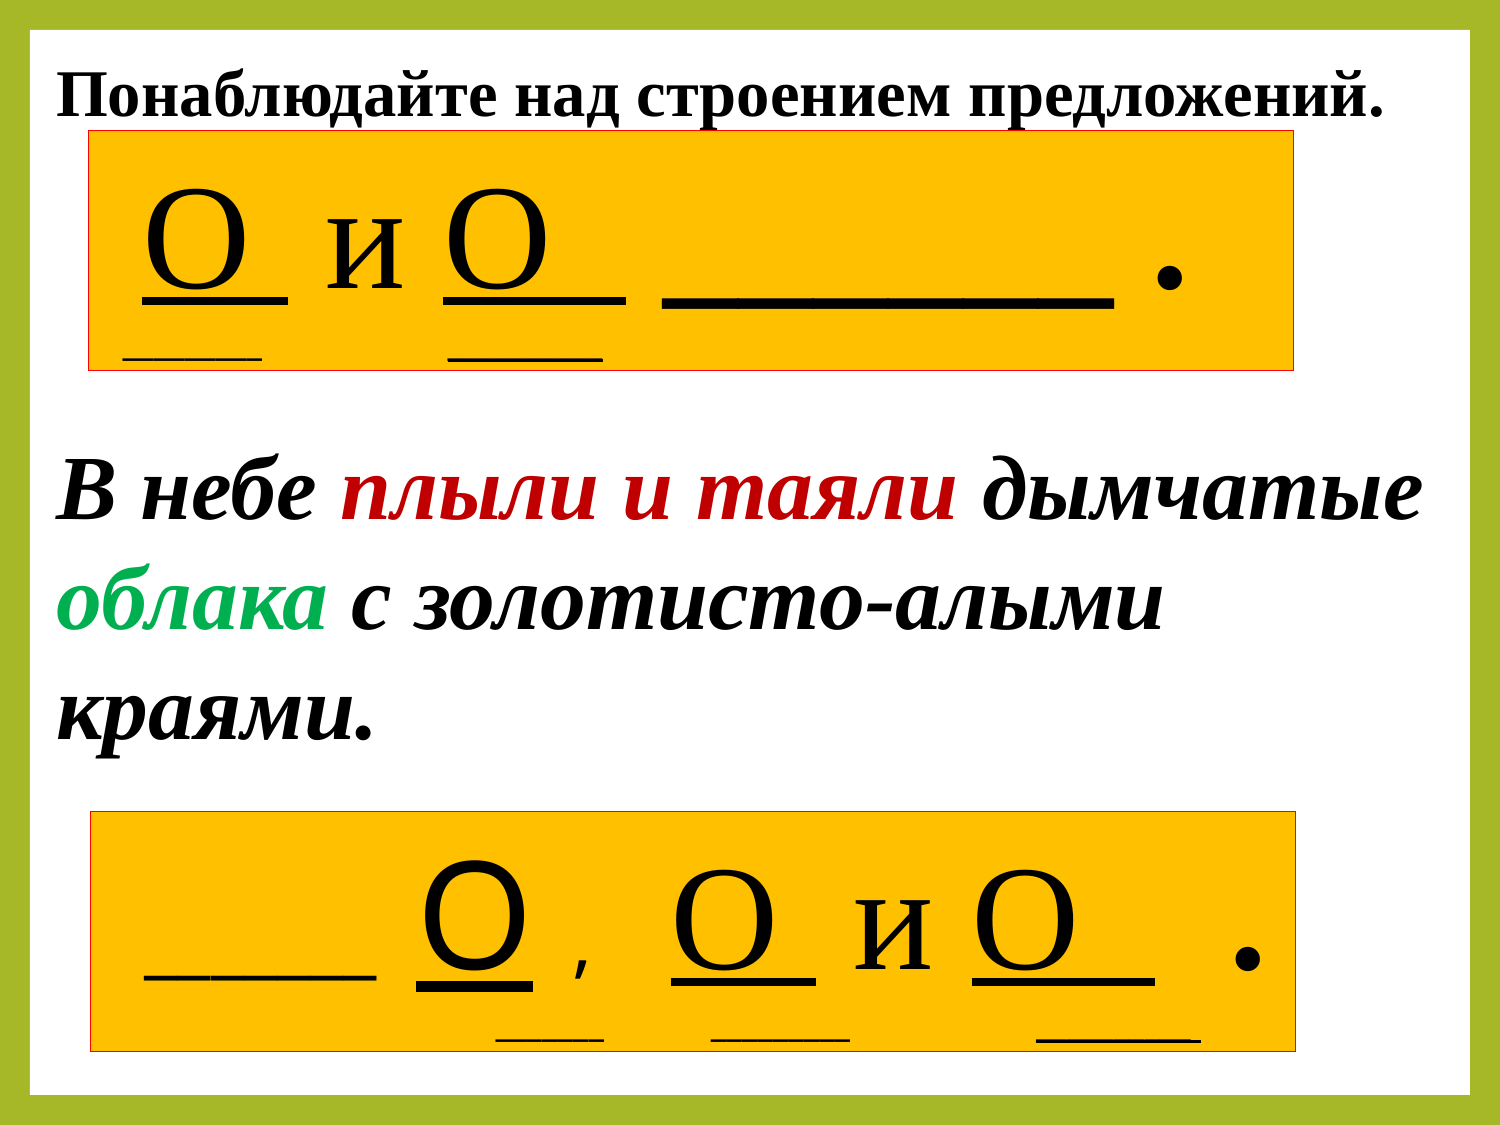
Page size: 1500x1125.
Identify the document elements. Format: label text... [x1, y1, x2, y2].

text_box Понаблюдайте над строением предложений. [41, 42, 1500, 183]
text_box В небе плыли и таяли дымчатые облака с золотисто-алыми краями. [41, 420, 1449, 766]
text_box _______ О , О и О . _______ _________ __________ [90, 811, 1296, 1052]
text_box О и О ______ . _________ __________ [88, 130, 1294, 371]
